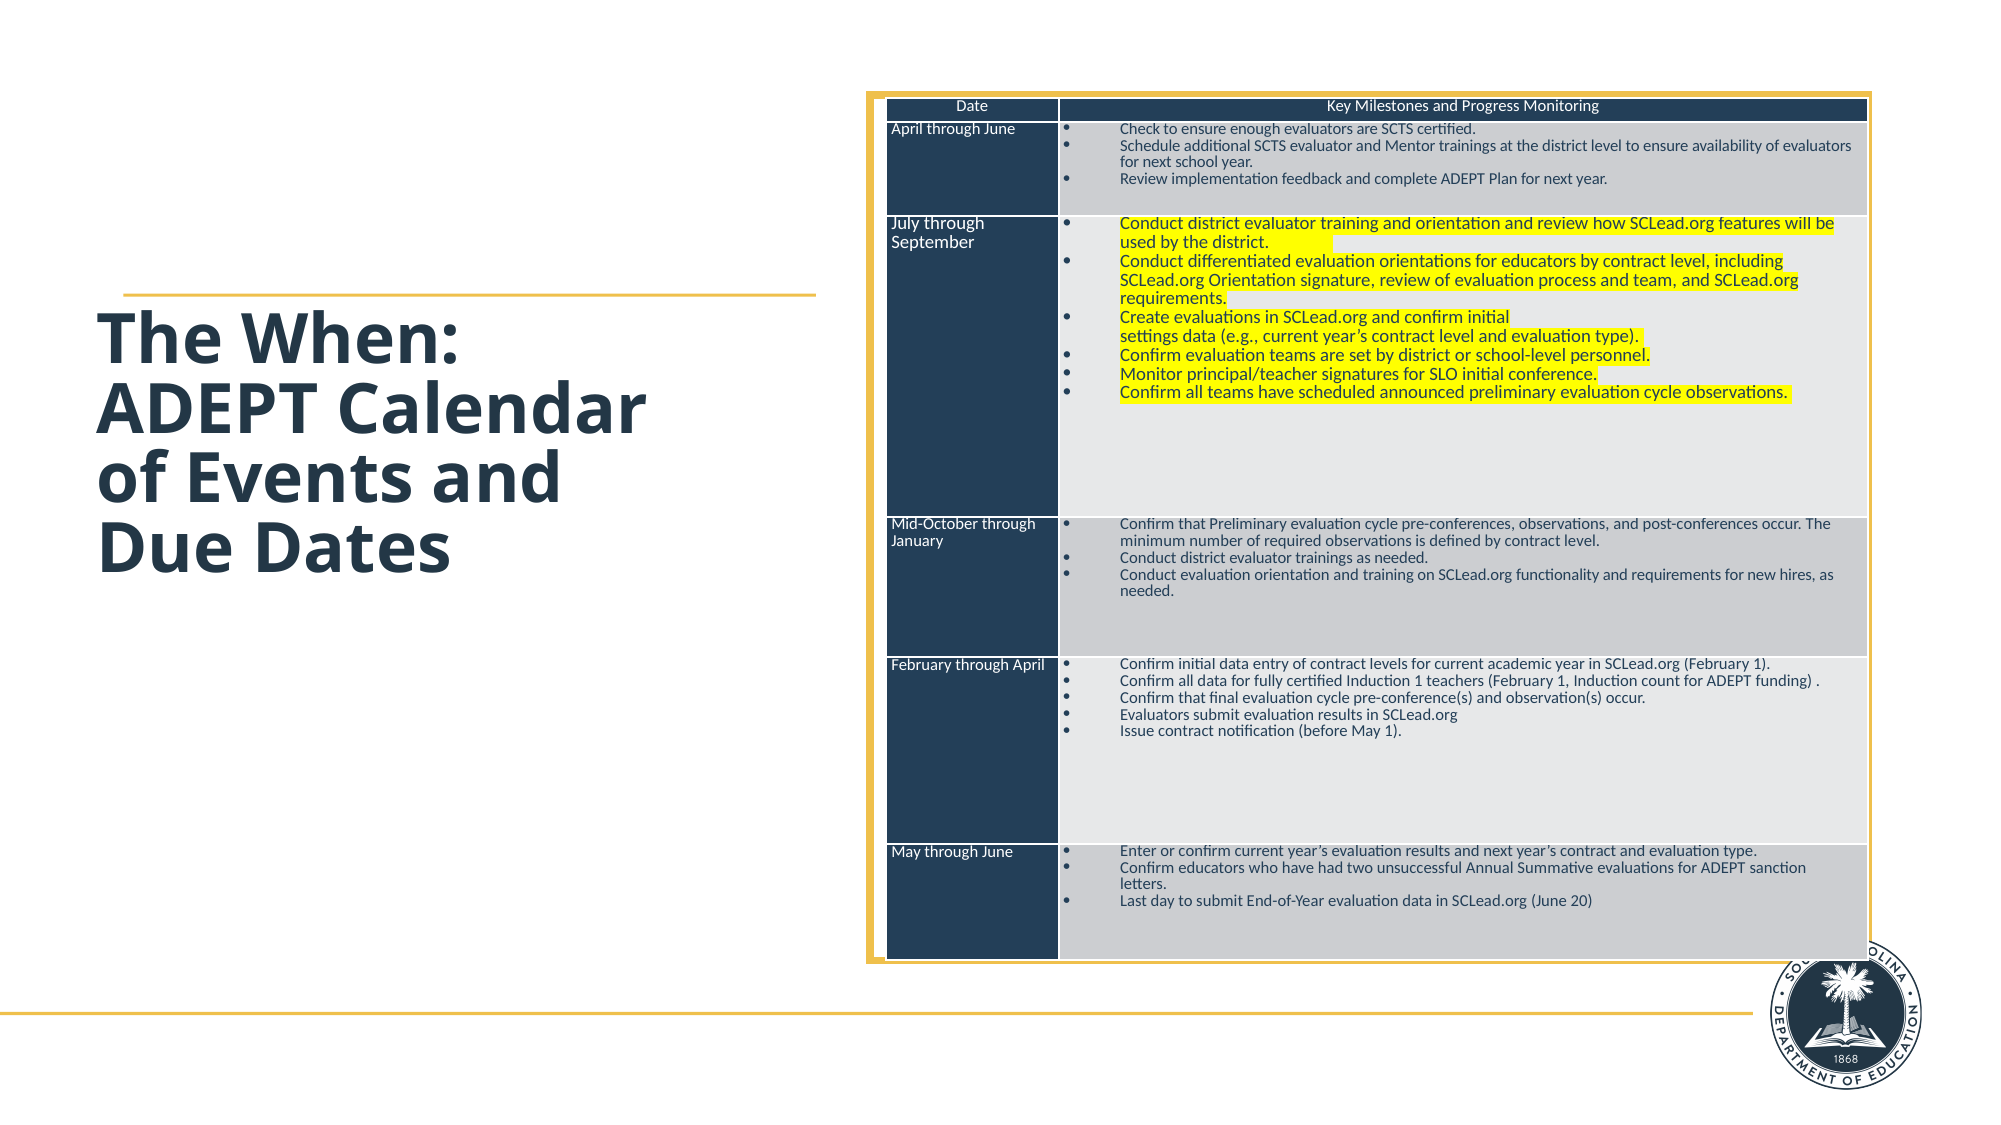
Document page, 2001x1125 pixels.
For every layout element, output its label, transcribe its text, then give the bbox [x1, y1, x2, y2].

text_box [1770, 937, 1922, 1090]
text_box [869, 94, 1869, 961]
title The When: ADEPT Calendar of Events and Due Dates [96, 308, 800, 587]
